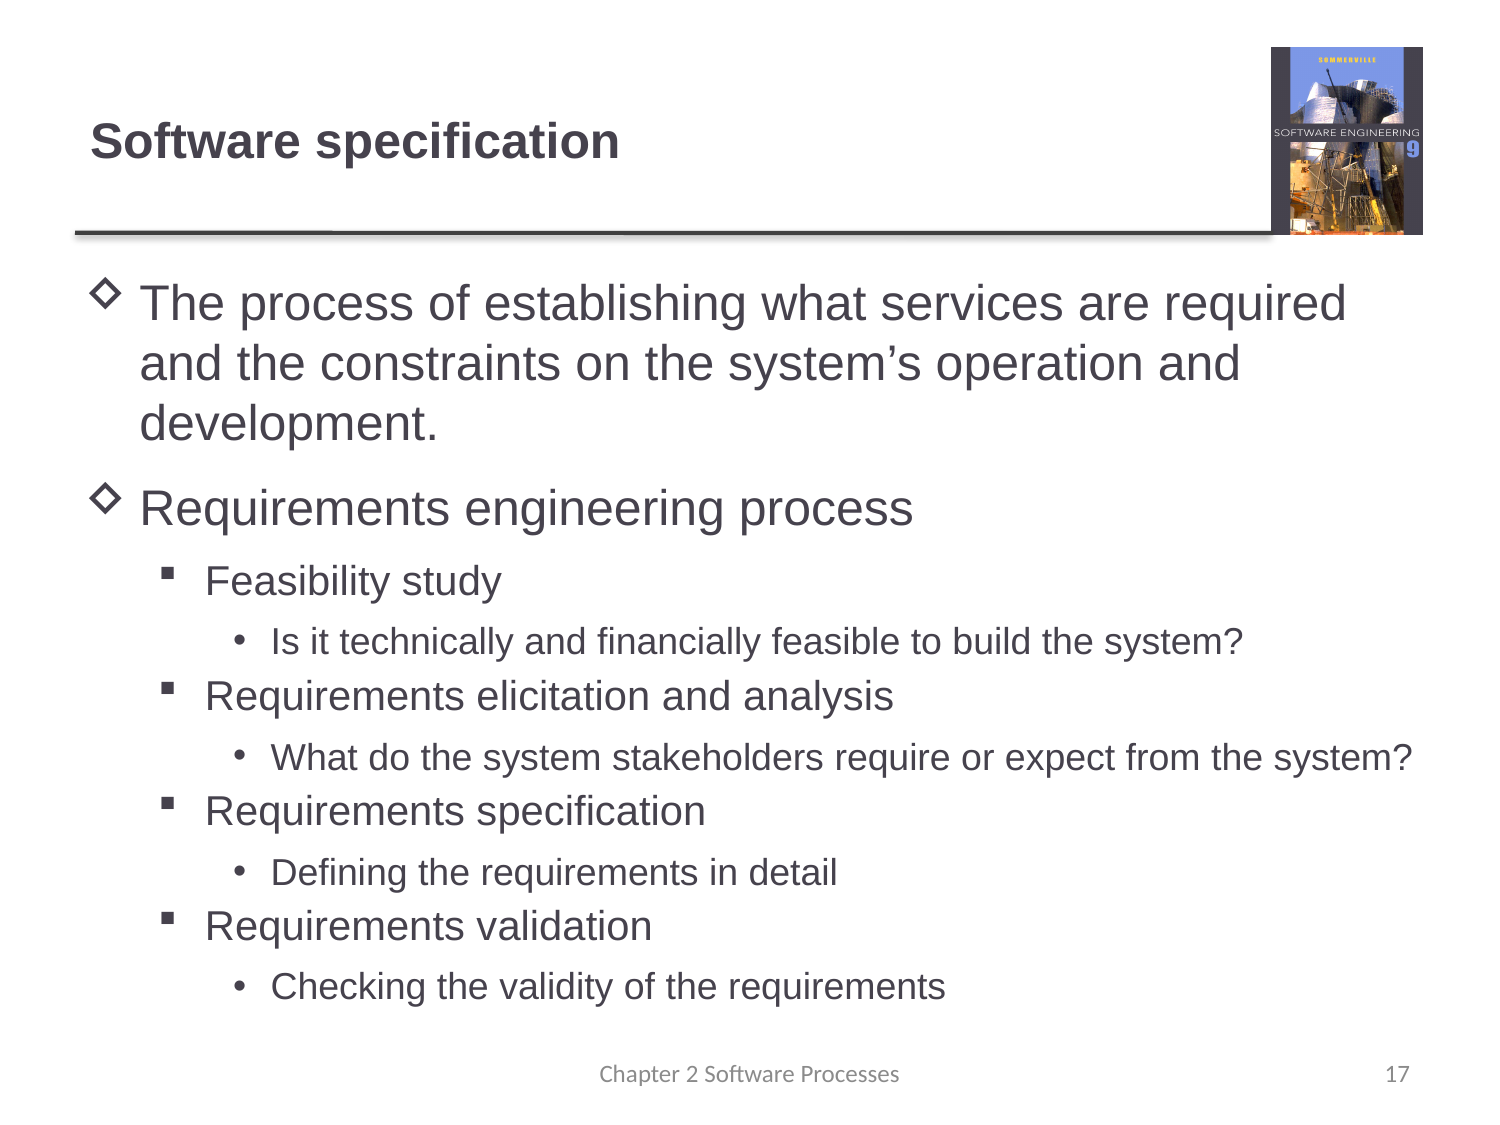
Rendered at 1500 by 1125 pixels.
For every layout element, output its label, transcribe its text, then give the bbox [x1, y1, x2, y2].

footer Chapter 2 Software Processes [512, 1042, 988, 1103]
title Software specification [74, 44, 1272, 233]
picture [1272, 47, 1423, 235]
slide_number 17 [1074, 1042, 1425, 1103]
list The process of establishing what services are required and the constraints on the system’s operation and development. Requirements engineering process Feasibility study Is it technically and financially feasible to build the system? Requirements elicitation and analysis What do the system stakeholders require or expect from the system? Requirements specification Defining the requirements in detail Requirements validation Checking the validity of the requirements [68, 262, 1457, 1005]
